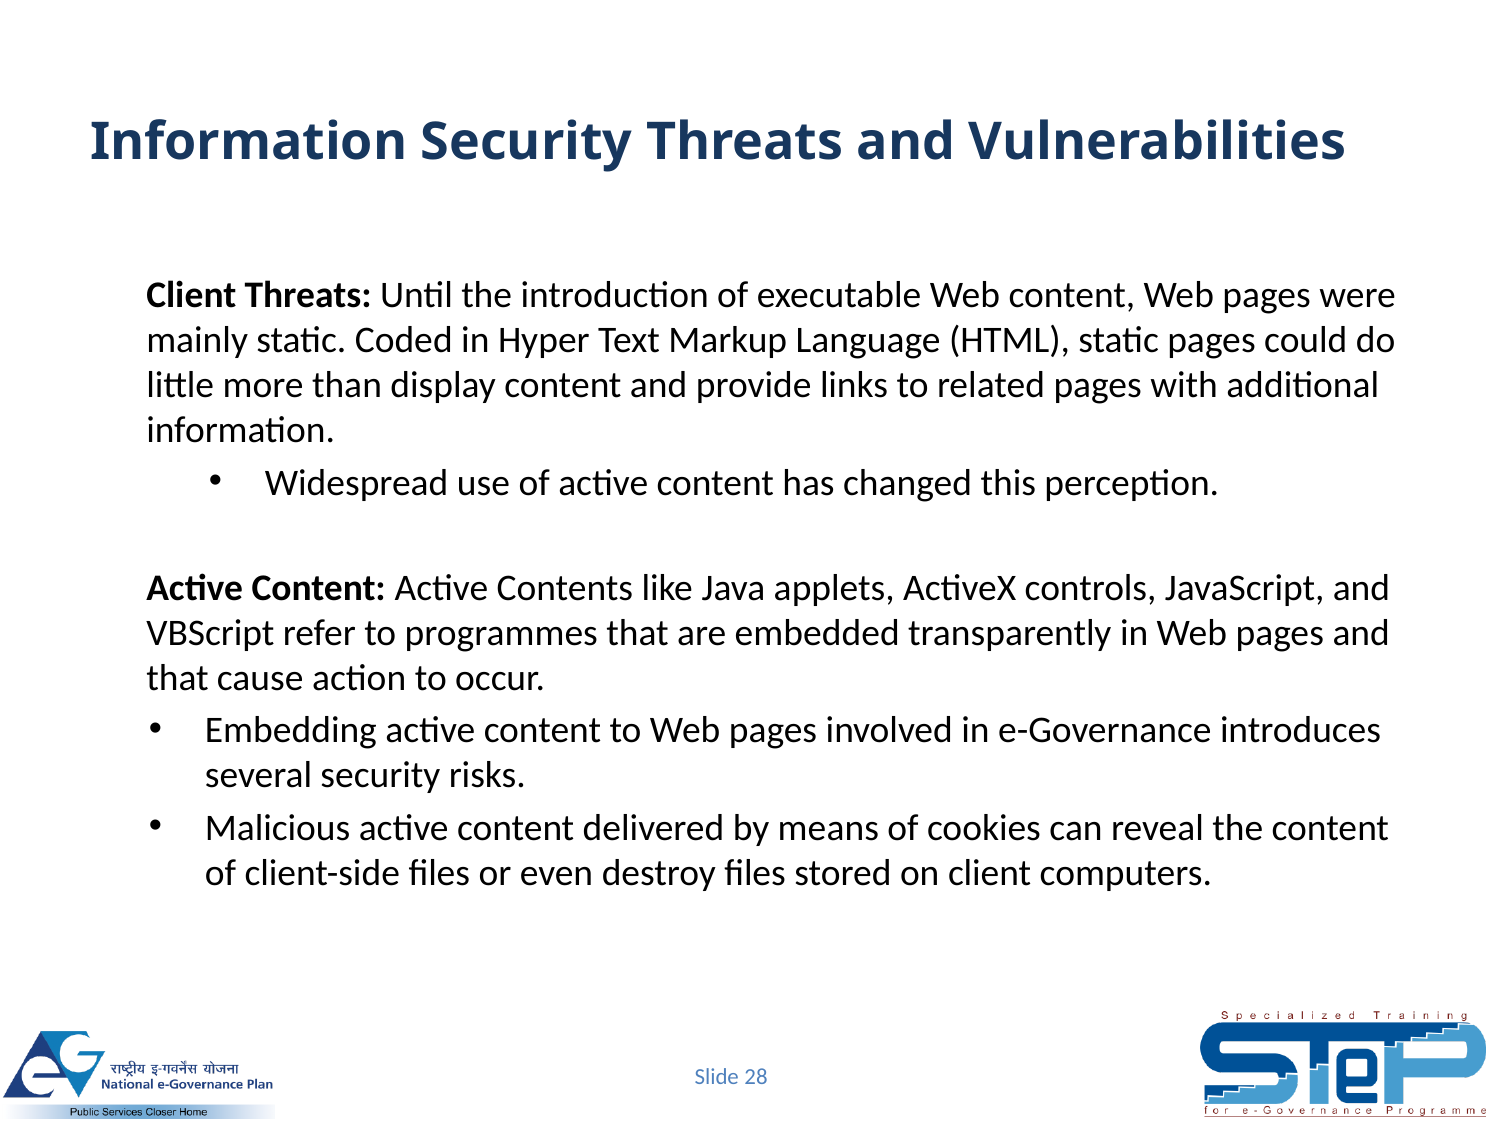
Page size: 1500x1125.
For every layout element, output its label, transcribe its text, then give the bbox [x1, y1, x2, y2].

picture [1200, 1011, 1486, 1117]
picture [2, 1031, 275, 1119]
title Information Security Threats and Vulnerabilities [75, 45, 1425, 233]
list Client Threats: Until the introduction of executable Web content, Web pages were mainly static. Coded in Hyper Text Markup Language (HTML), static pages could do little more than display content and provide links to related pages with additional information. Widespread use of active content has changed this perception. Active Content: Active Contents like Java applets, ActiveX controls, JavaScript, and VBScript refer to programmes that are embedded transparently in Web pages and that cause action to occur. Embedding active content to Web pages involved in e-Governance introduces several security risks. Malicious active content delivered by means of cookies can reveal the content of client-side files or even destroy files stored on client computers. [75, 262, 1425, 1005]
